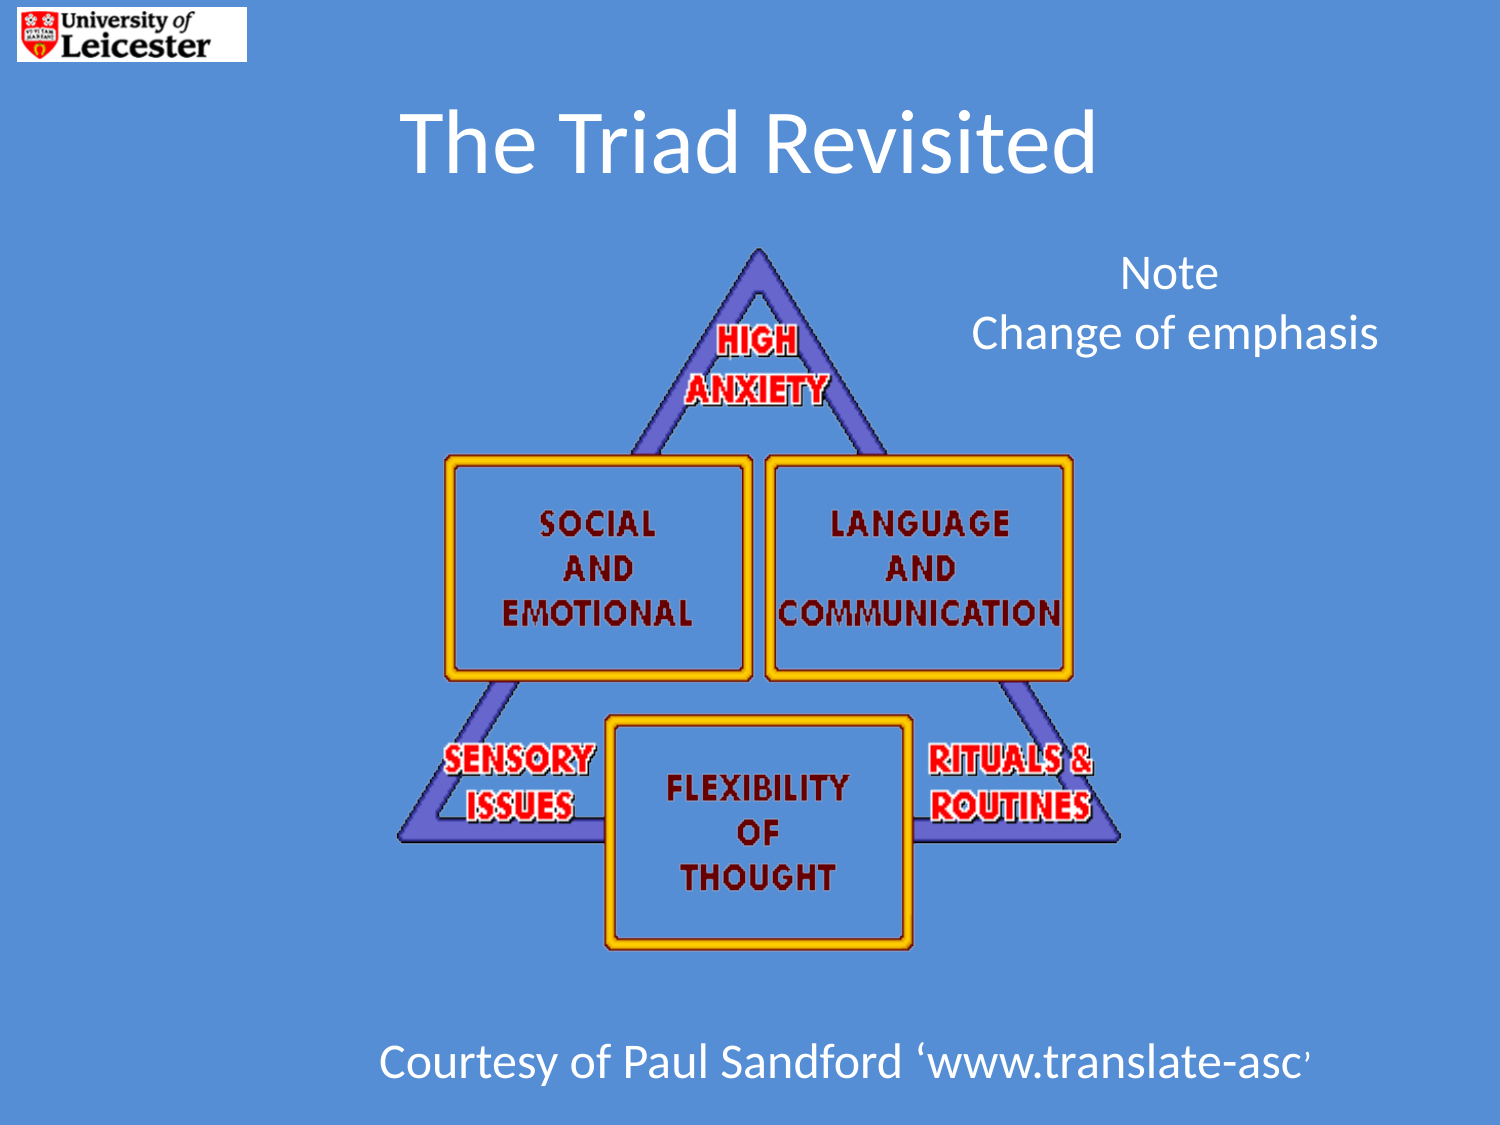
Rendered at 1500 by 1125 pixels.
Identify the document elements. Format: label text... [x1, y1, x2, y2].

picture [17, 7, 247, 62]
text_box Note Change of emphasis [950, 231, 1400, 367]
title The Triad Revisited [75, 42, 1425, 231]
text_box Courtesy of Paul Sandford ‘www.translate-asc’ [364, 1021, 1327, 1096]
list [395, 244, 1125, 954]
